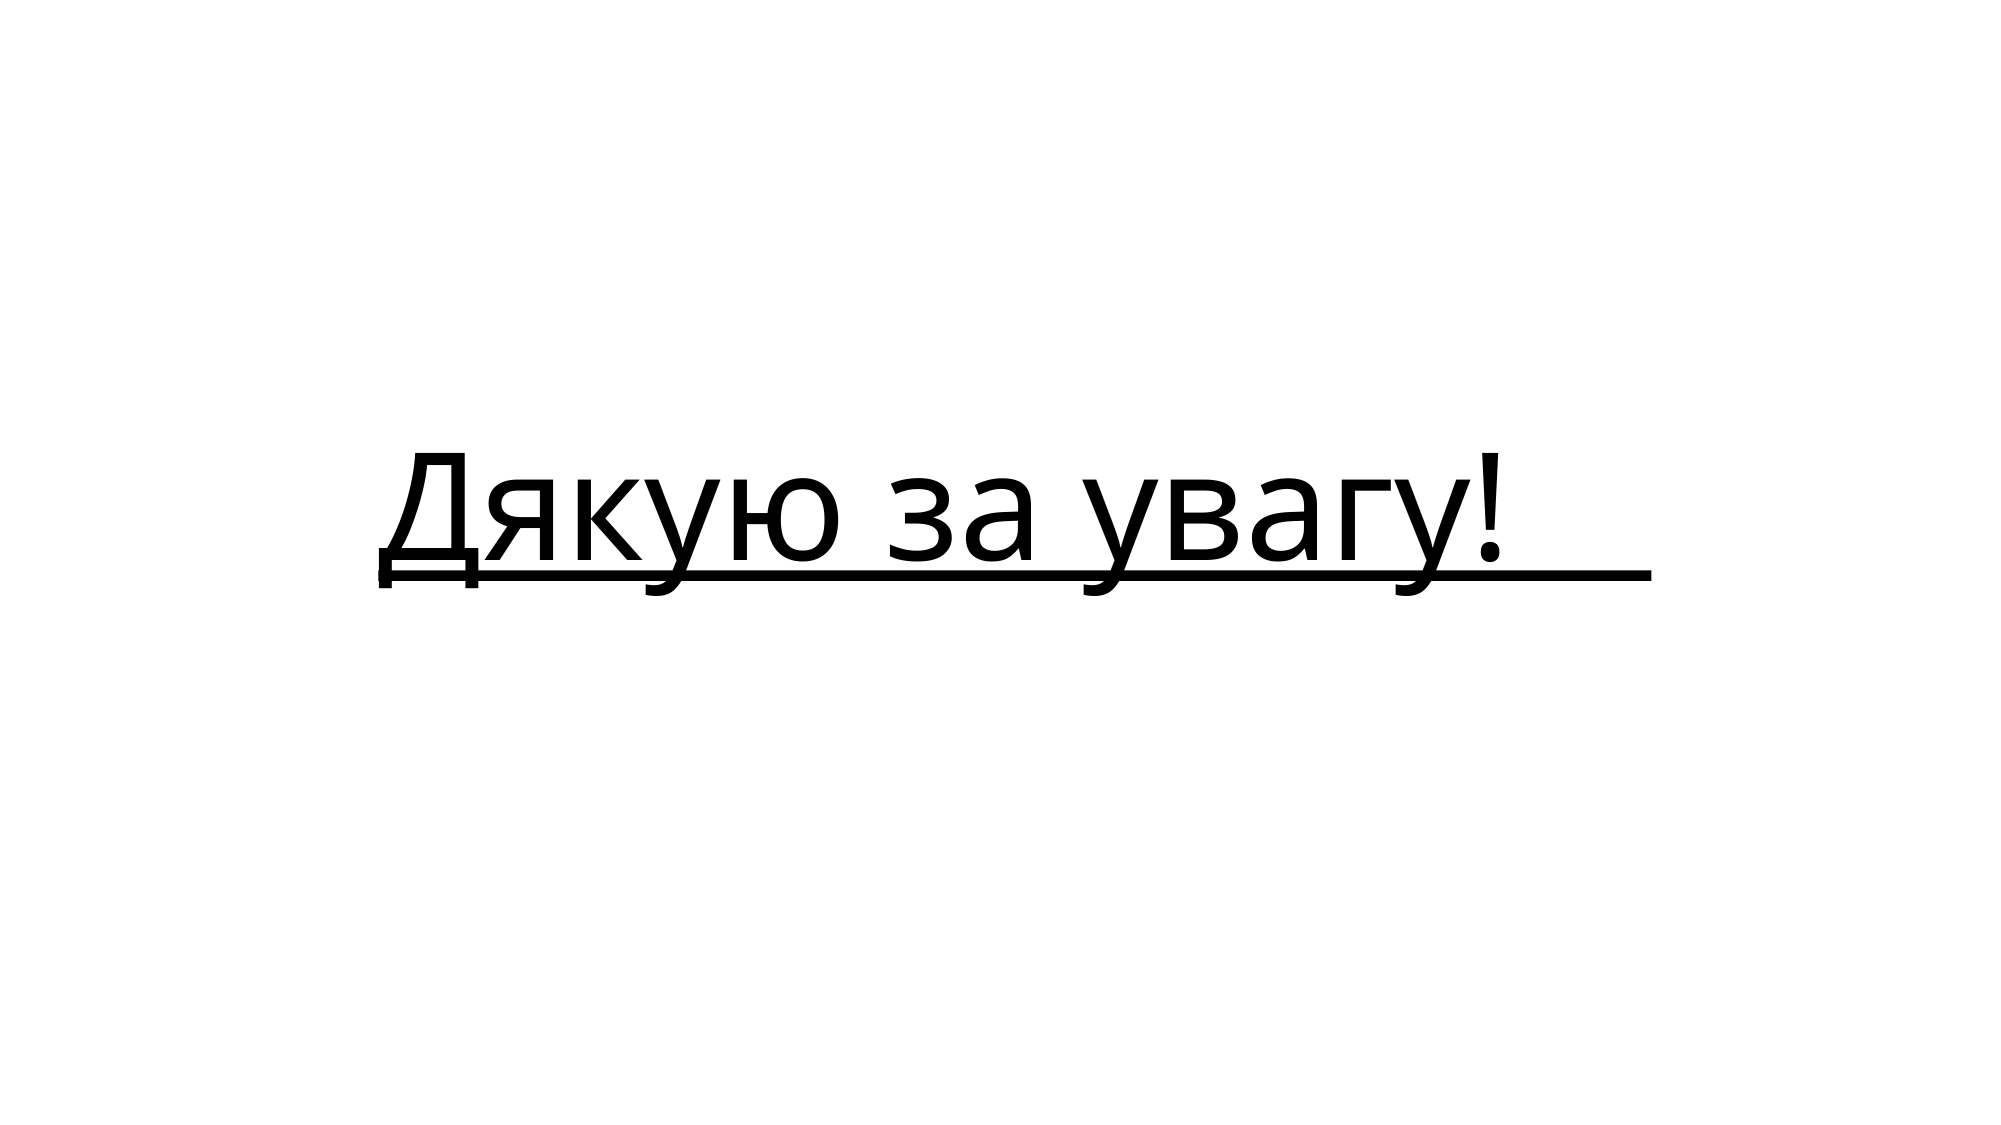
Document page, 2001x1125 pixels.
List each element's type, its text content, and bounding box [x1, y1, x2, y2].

text_box [378, 570, 1652, 581]
title Дякую за увагу! [376, 410, 1654, 599]
